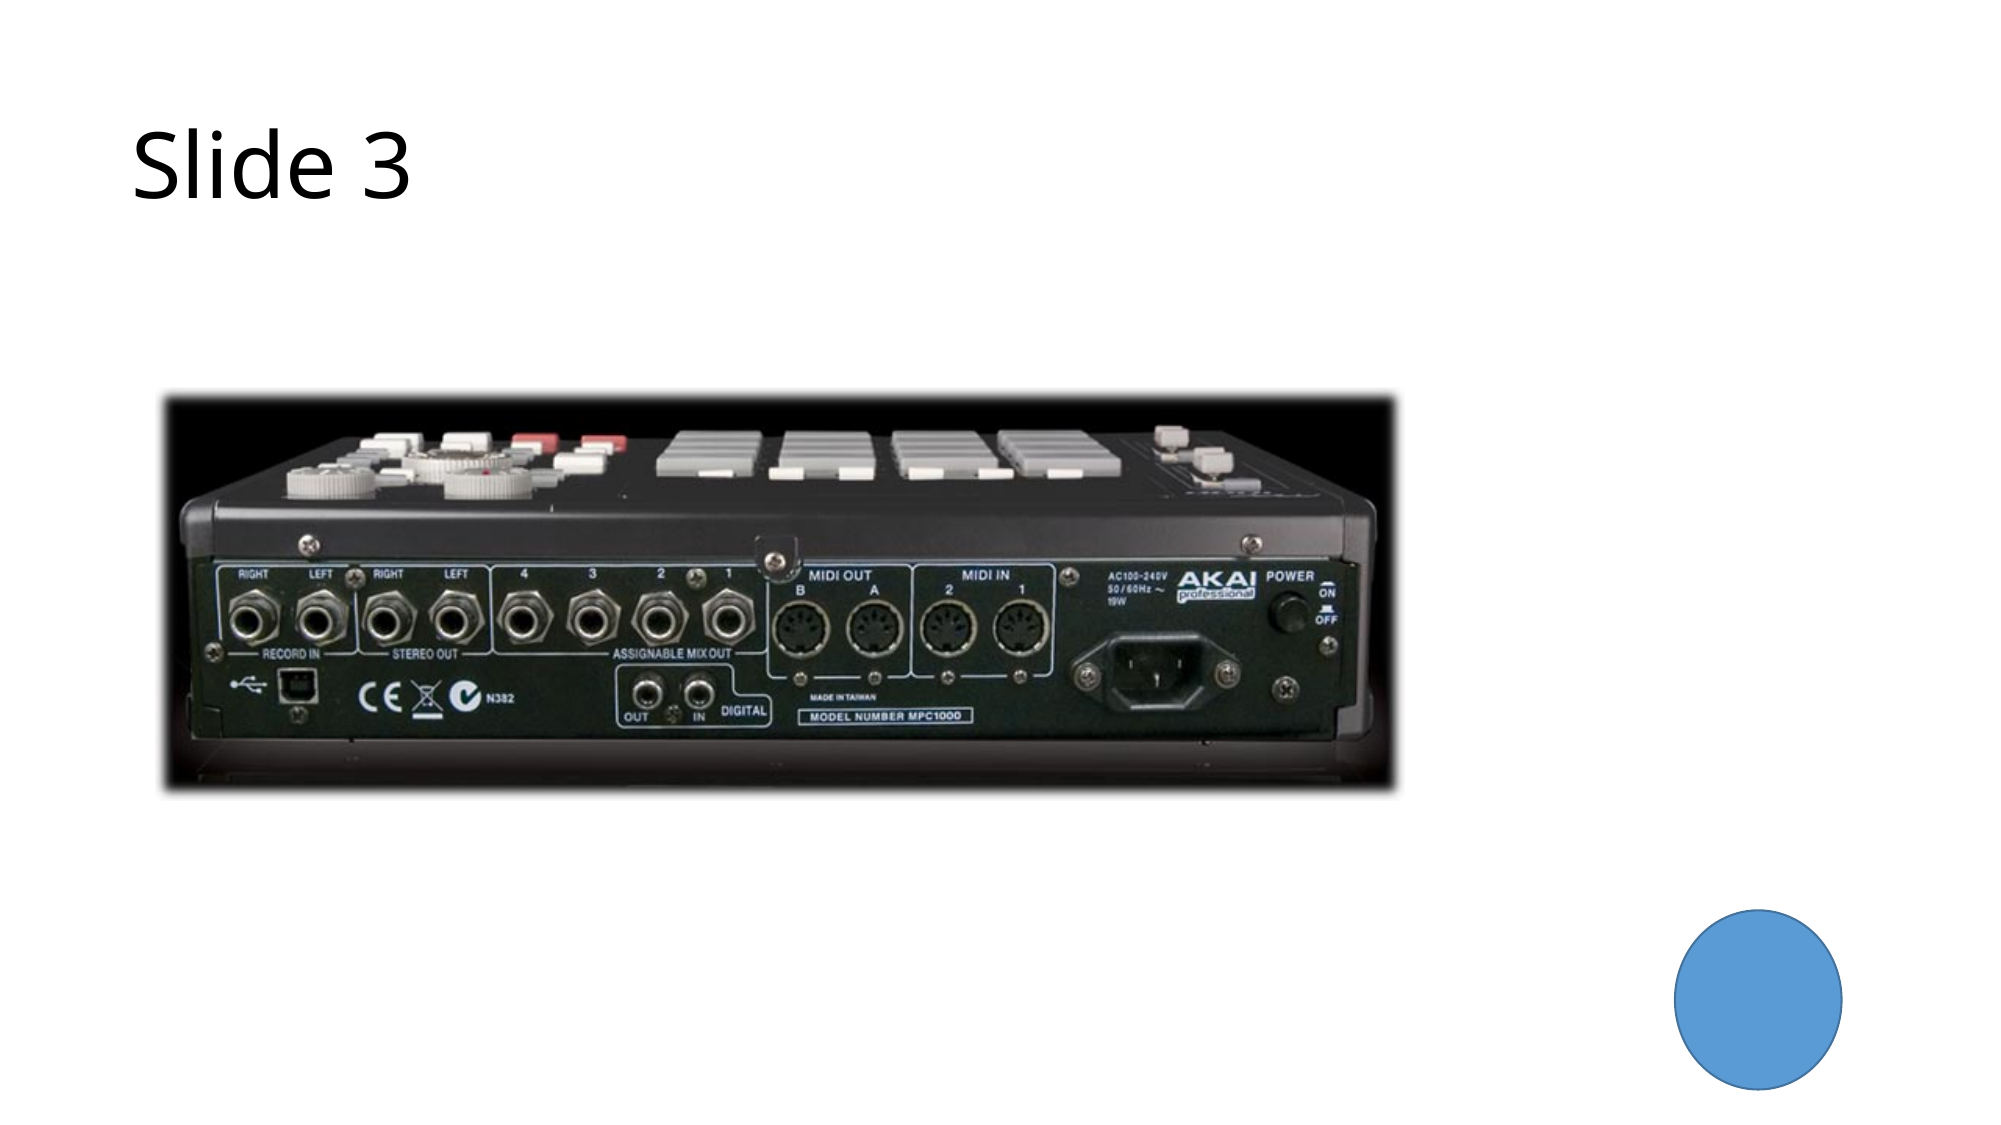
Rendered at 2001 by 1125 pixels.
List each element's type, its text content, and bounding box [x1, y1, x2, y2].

picture [154, 387, 1406, 801]
text_box [1673, 909, 1843, 1091]
title Slide 3 [116, 59, 1842, 278]
